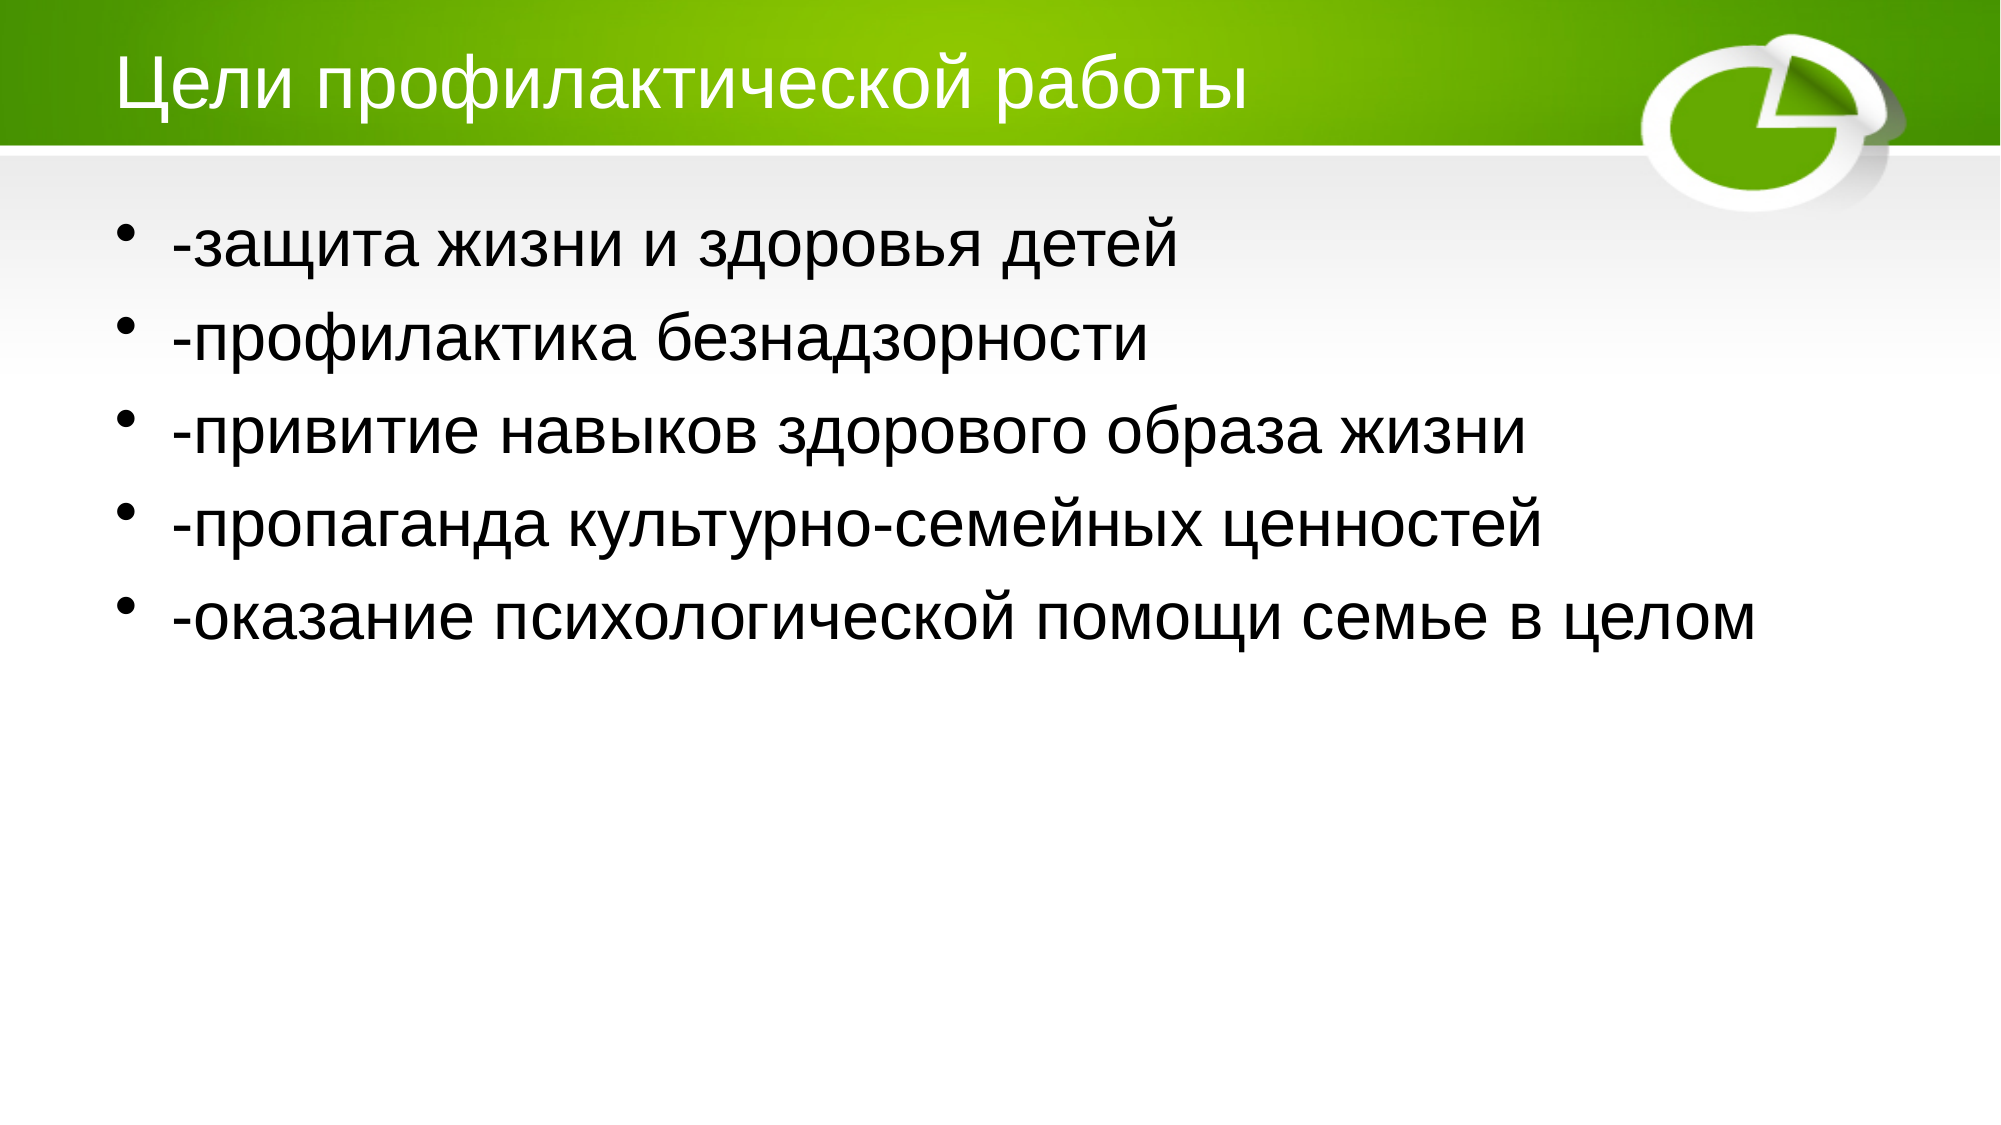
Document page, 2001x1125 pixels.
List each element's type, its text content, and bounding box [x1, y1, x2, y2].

picture [0, 0, 2001, 1125]
list -защита жизни и здоровья детей -профилактика безнадзорности -привитие навыков здорового образа жизни -пропаганда культурно-семейных ценностей -оказание психологической помощи семье в целом [99, 192, 1901, 1006]
title Цели профилактической работы [99, 30, 1901, 127]
